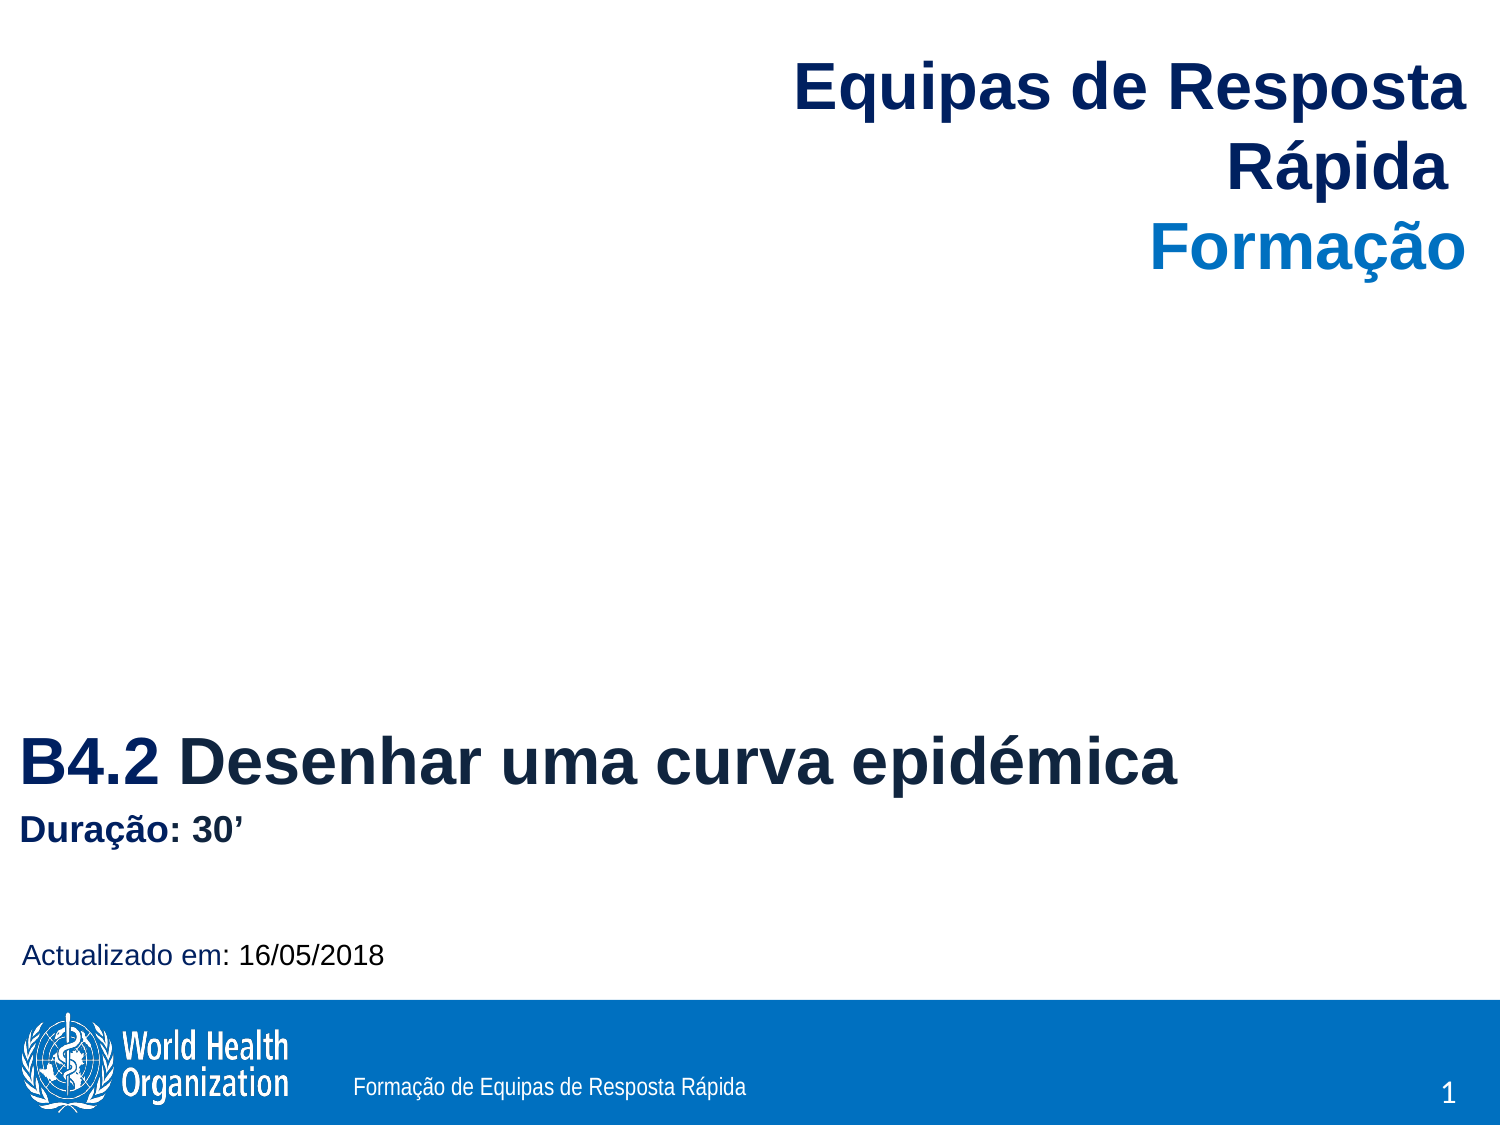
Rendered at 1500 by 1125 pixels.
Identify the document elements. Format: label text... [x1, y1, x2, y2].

text_box Equipas de Resposta Rápida Formação [596, 54, 1483, 272]
text_box B4.2 Desenhar uma curva epidémica Duração: 30’ [4, 710, 1500, 905]
text_box Actualizado em: 16/05/2018 [7, 928, 400, 979]
picture [21, 1012, 288, 1113]
